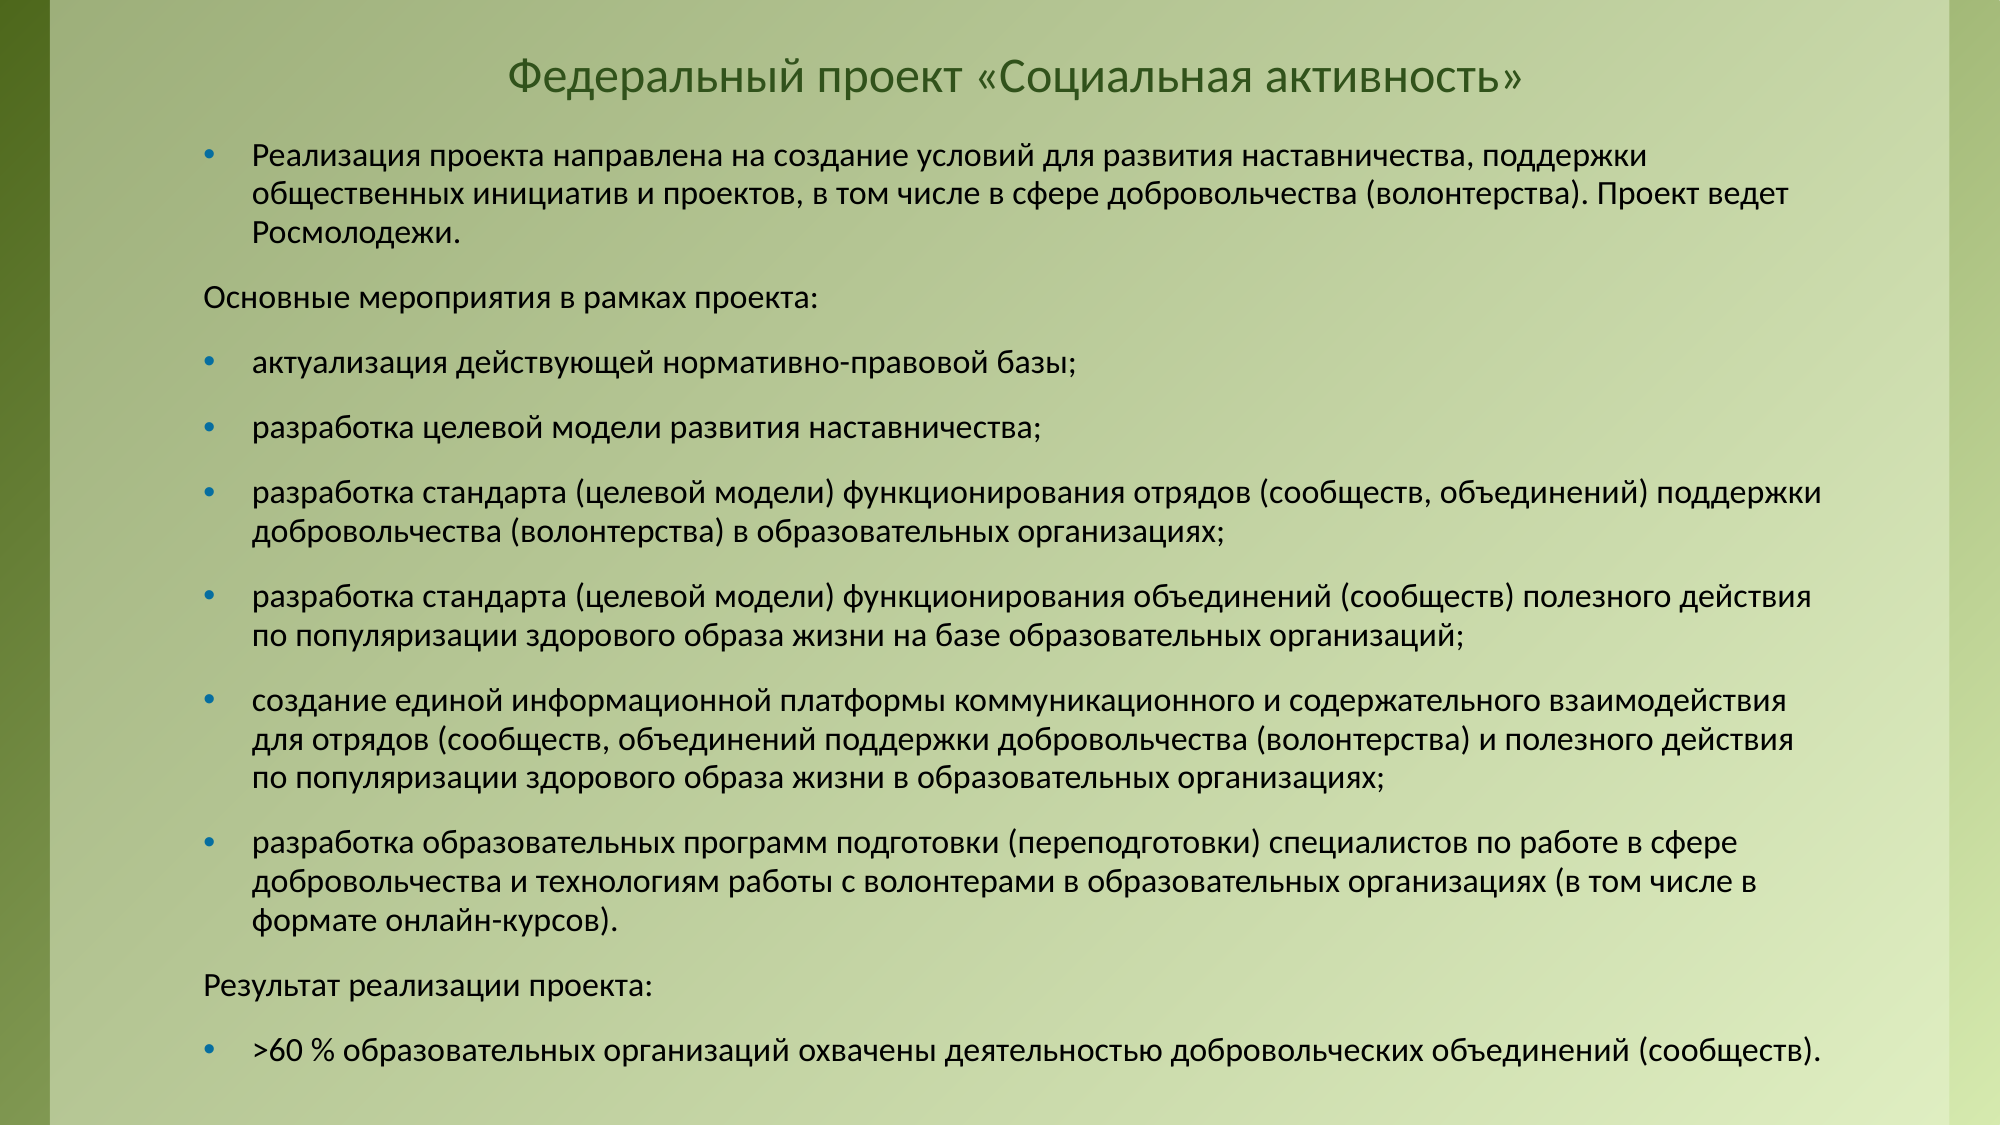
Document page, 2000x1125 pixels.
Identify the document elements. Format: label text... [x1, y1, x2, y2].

list Реализация проекта направлена на создание условий для развития наставничества, поддержки общественных инициатив и проектов, в том числе в сфере добровольчества (волонтерства). Проект ведет Росмолодежи. Основные мероприятия в рамках проекта: актуализация действующей нормативно-правовой базы; разработка целевой модели развития наставничества; разработка стандарта (целевой модели) функционирования отрядов (сообществ, объединений) поддержки добровольчества (волонтерства) в образовательных организациях; разработка стандарта (целевой модели) функционирования объединений (сообществ) полезного действия по популяризации здорового образа жизни на базе образовательных организаций; создание единой информационной платформы коммуникационного и содержательного взаимодействия для отрядов (сообществ, объединений поддержки добровольчества (волонтерства) и полезного действия по популяризации здорового образа жизни в образовательных организациях; разработка образовательных программ подготовки (переподготовки) специалистов по работе в сфере добровольчества и технологиям работы с волонтерами в образовательных организациях (в том числе в формате онлайн-курсов). Результат реализации проекта: >60 % образовательных организаций охвачены деятельностью добровольческих объединений (сообществ). [183, 125, 1850, 1125]
title Федеральный проект «Социальная активность» [183, 12, 1850, 125]
